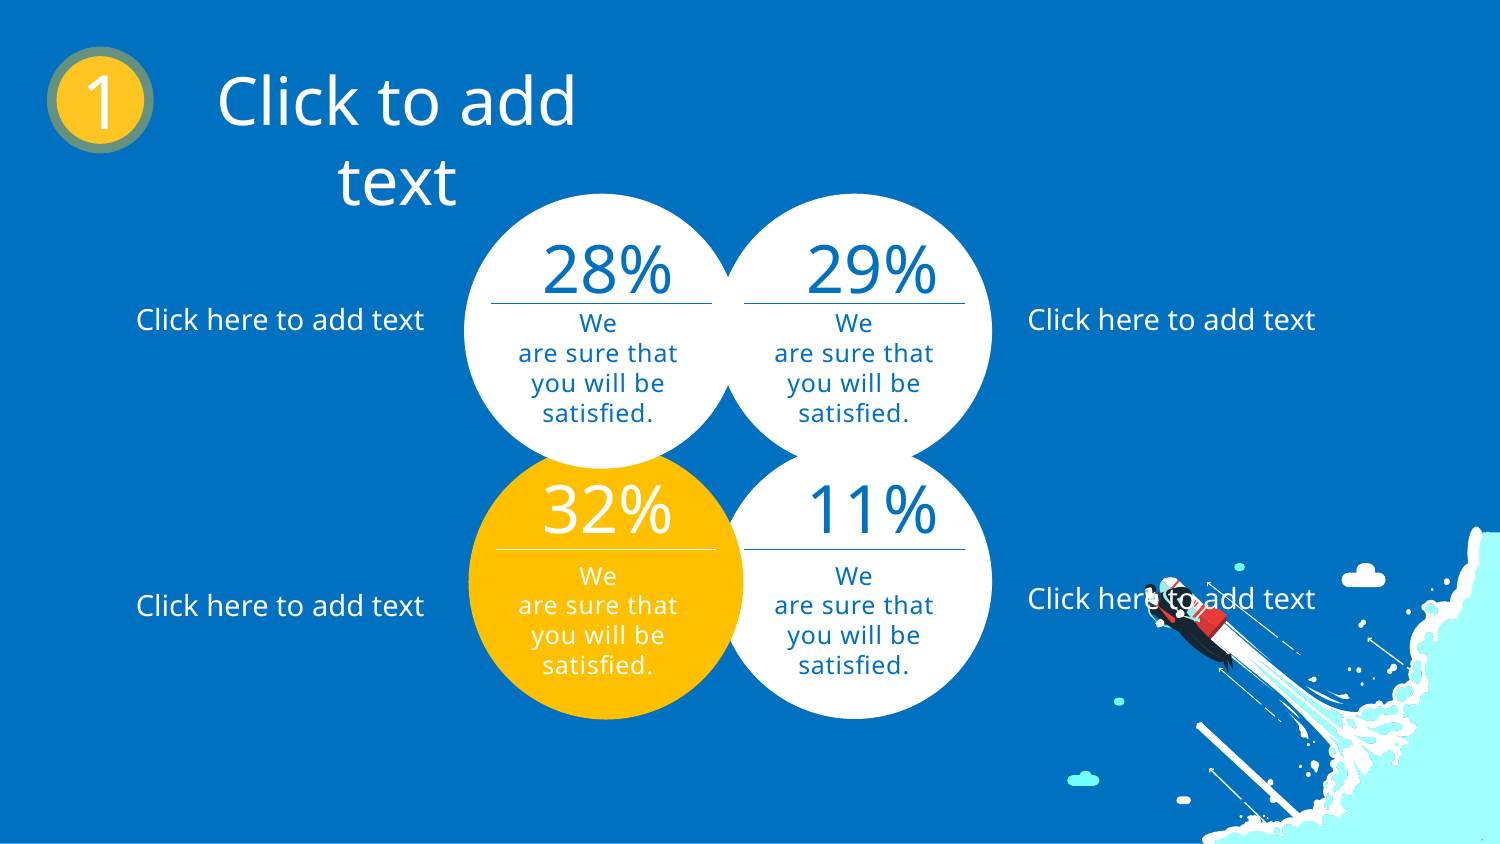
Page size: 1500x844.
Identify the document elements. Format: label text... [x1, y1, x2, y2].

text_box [820, 193, 1064, 444]
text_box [383, 193, 820, 469]
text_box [1067, 526, 1500, 844]
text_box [820, 444, 1064, 719]
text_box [383, 469, 820, 720]
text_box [46, 46, 642, 154]
text_box Click here to add text [121, 579, 383, 630]
text_box Click here to add text [1064, 294, 1500, 344]
text_box Click here to add text [121, 294, 383, 344]
text_box [0, 0, 1500, 844]
